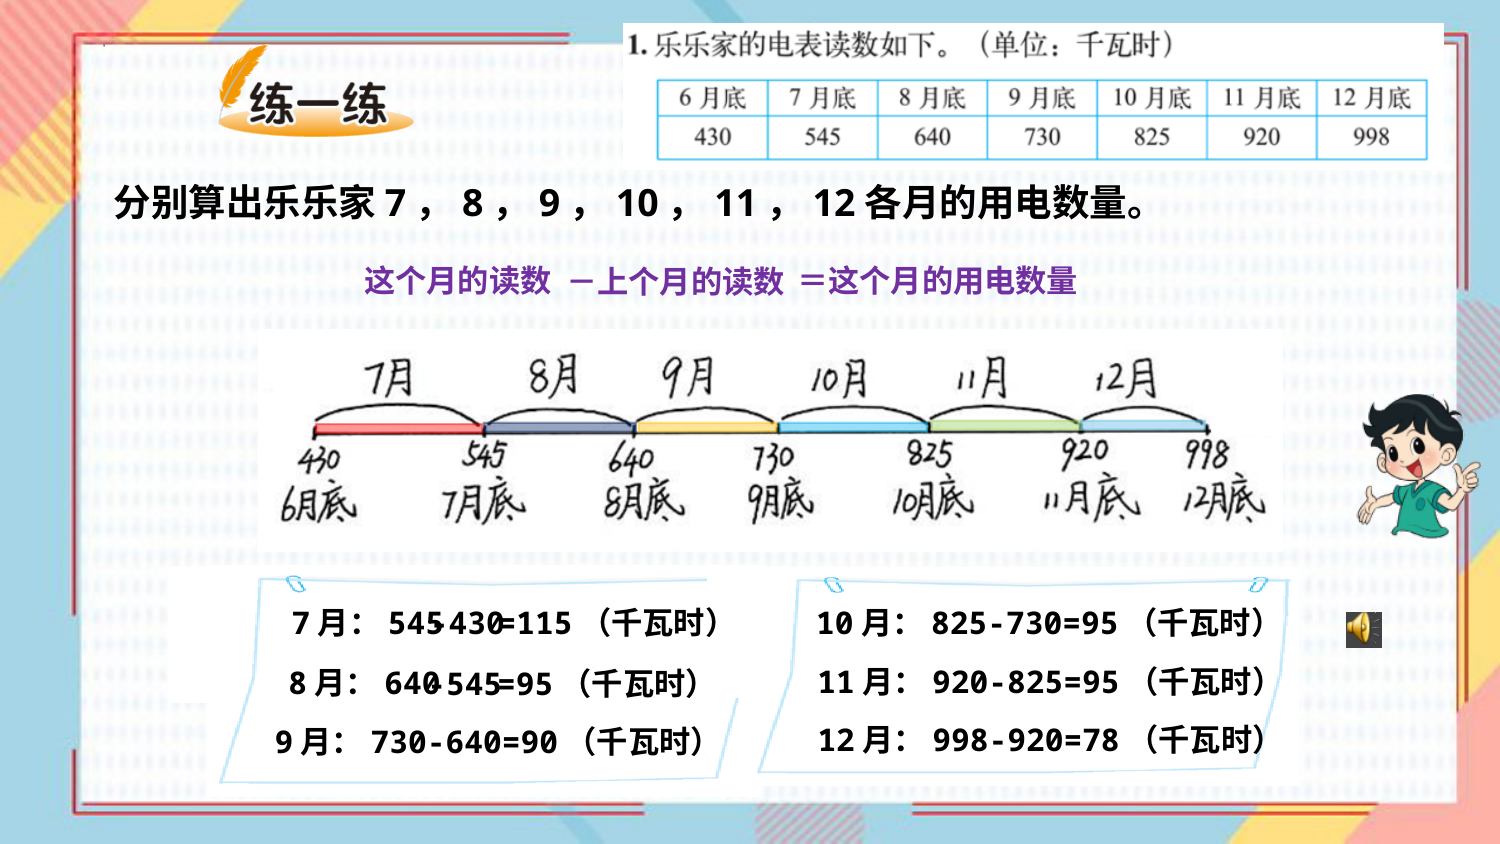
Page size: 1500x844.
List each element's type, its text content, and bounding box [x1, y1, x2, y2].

text_box 分别算出乐乐家7，8，9，10，11，12各月的用电数量。 [102, 173, 1176, 230]
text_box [707, 567, 1299, 786]
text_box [169, 565, 761, 797]
text_box －上个月的读数 [554, 256, 797, 305]
text_box ＝这个月的用电数量 [785, 255, 1090, 304]
text_box 这个月的读数 [352, 256, 554, 305]
picture [0, 0, 1500, 844]
